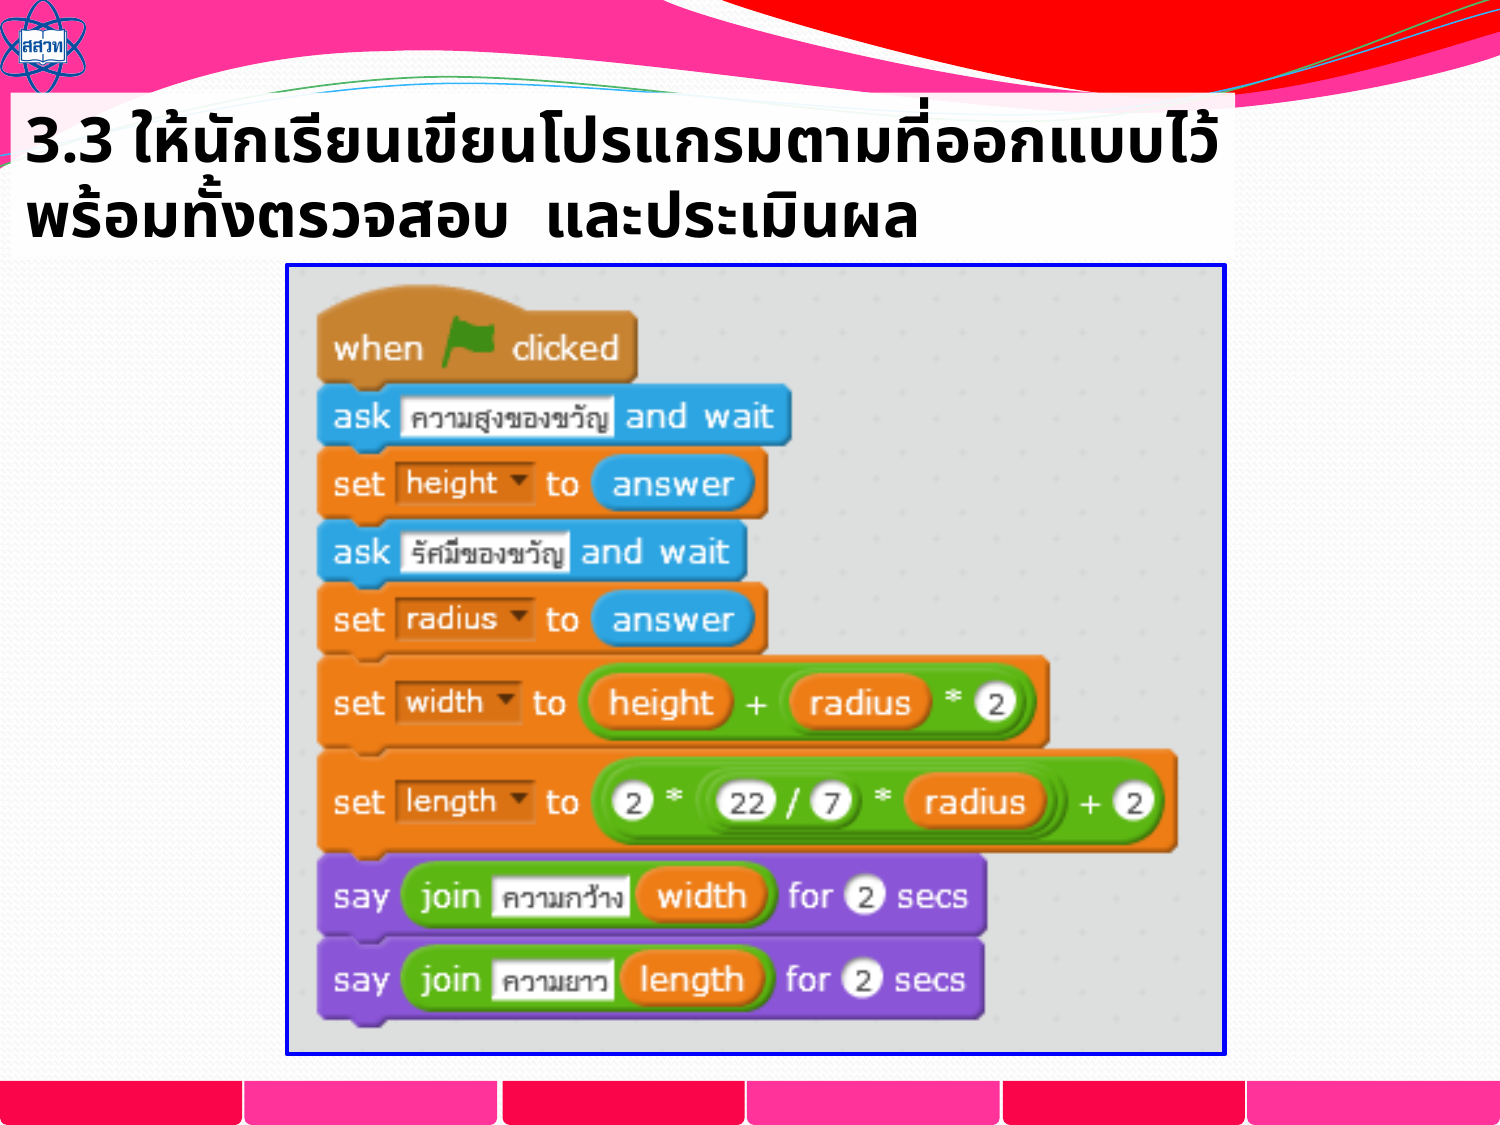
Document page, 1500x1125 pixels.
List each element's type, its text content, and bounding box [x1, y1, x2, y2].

picture [0, 0, 86, 95]
picture [288, 266, 1223, 1052]
text_box 3.3 ให้นักเรียนเขียนโปรแกรมตามที่ออกแบบไว้ พร้อมทั้งตรวจสอบ และประเมินผล [10, 92, 1236, 258]
